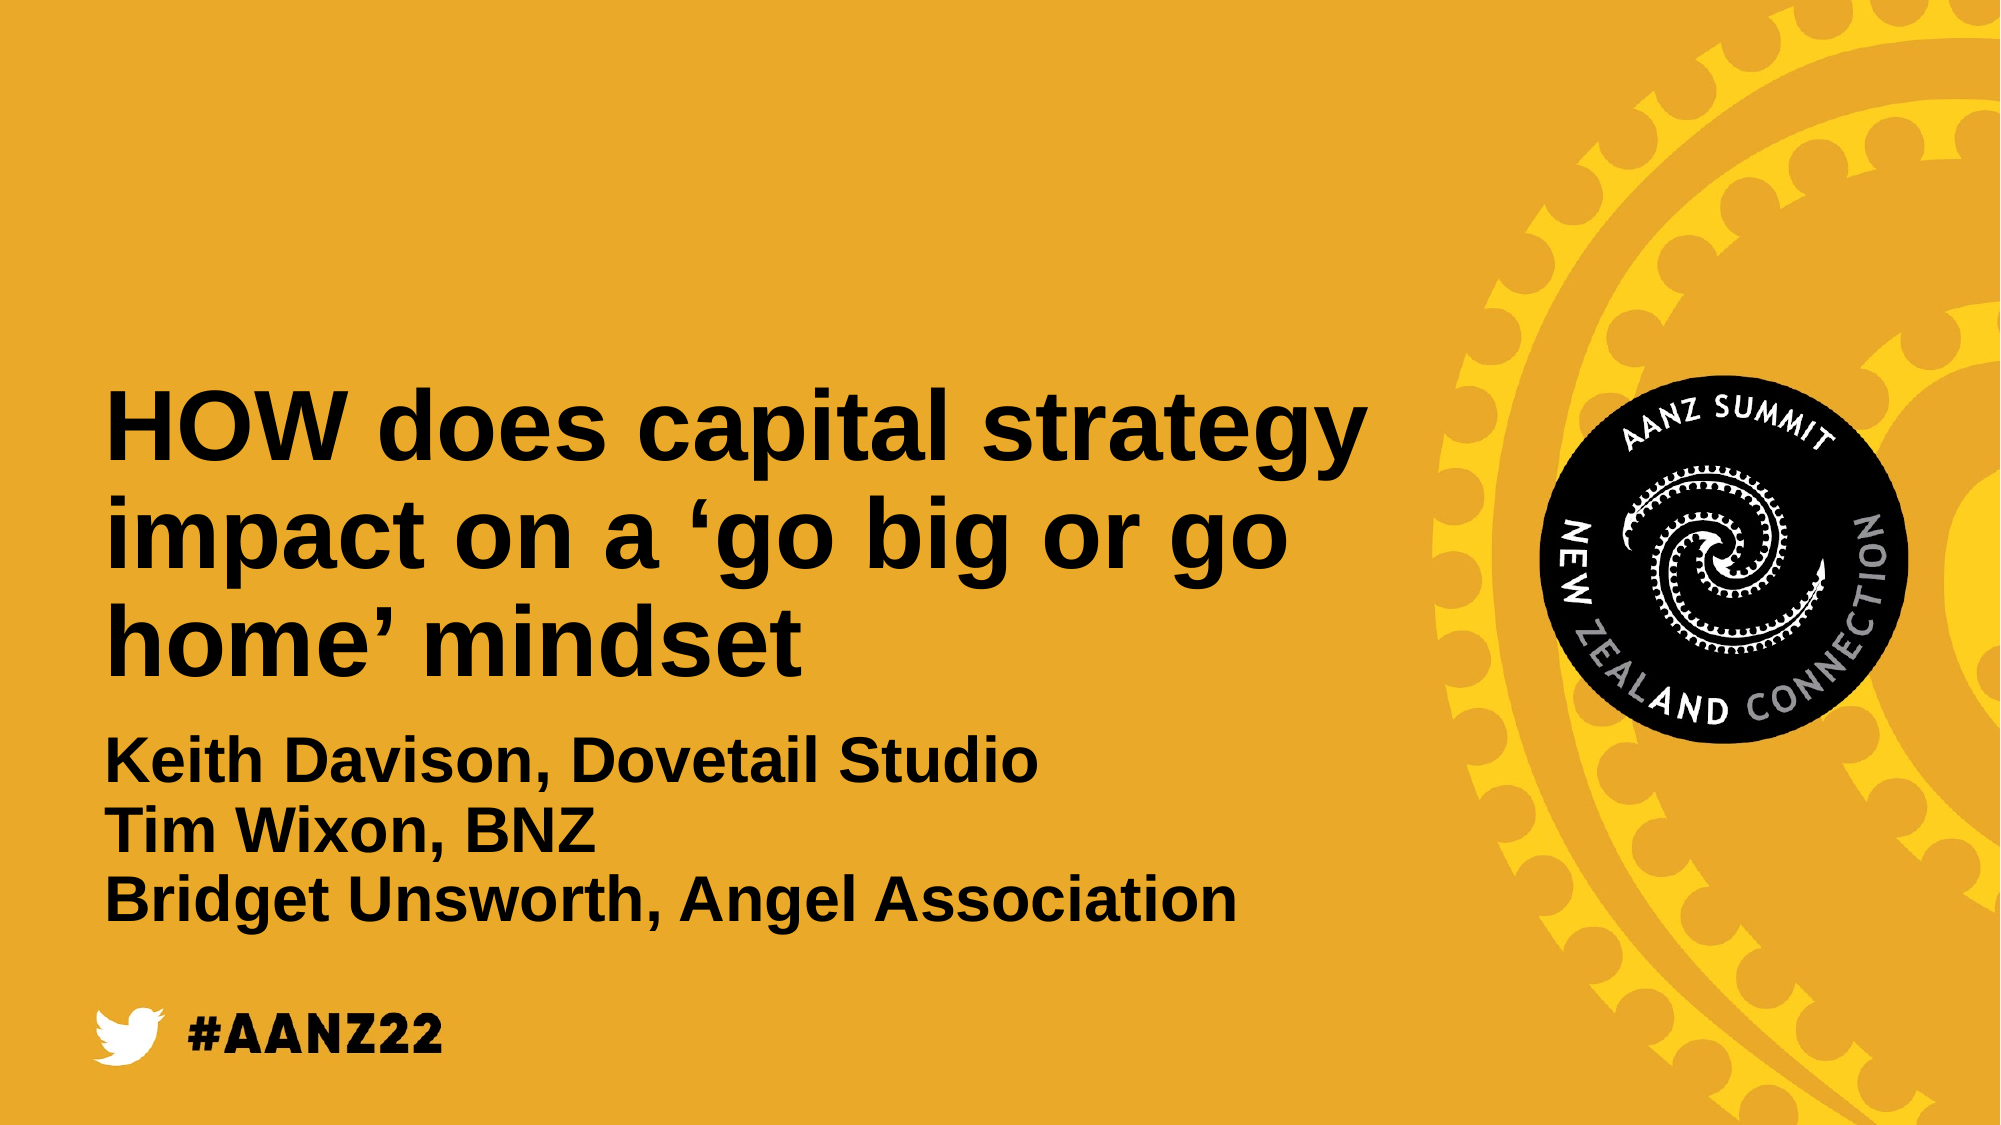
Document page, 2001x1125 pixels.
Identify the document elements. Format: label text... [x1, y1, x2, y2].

picture [0, 0, 2001, 1125]
list Keith Davison, Dovetail Studio Tim Wixon, BNZ Bridget Unsworth, Angel Association [89, 719, 1811, 878]
list HOW does capital strategy impact on a ‘go big or go home’ mindset [89, 366, 1456, 525]
